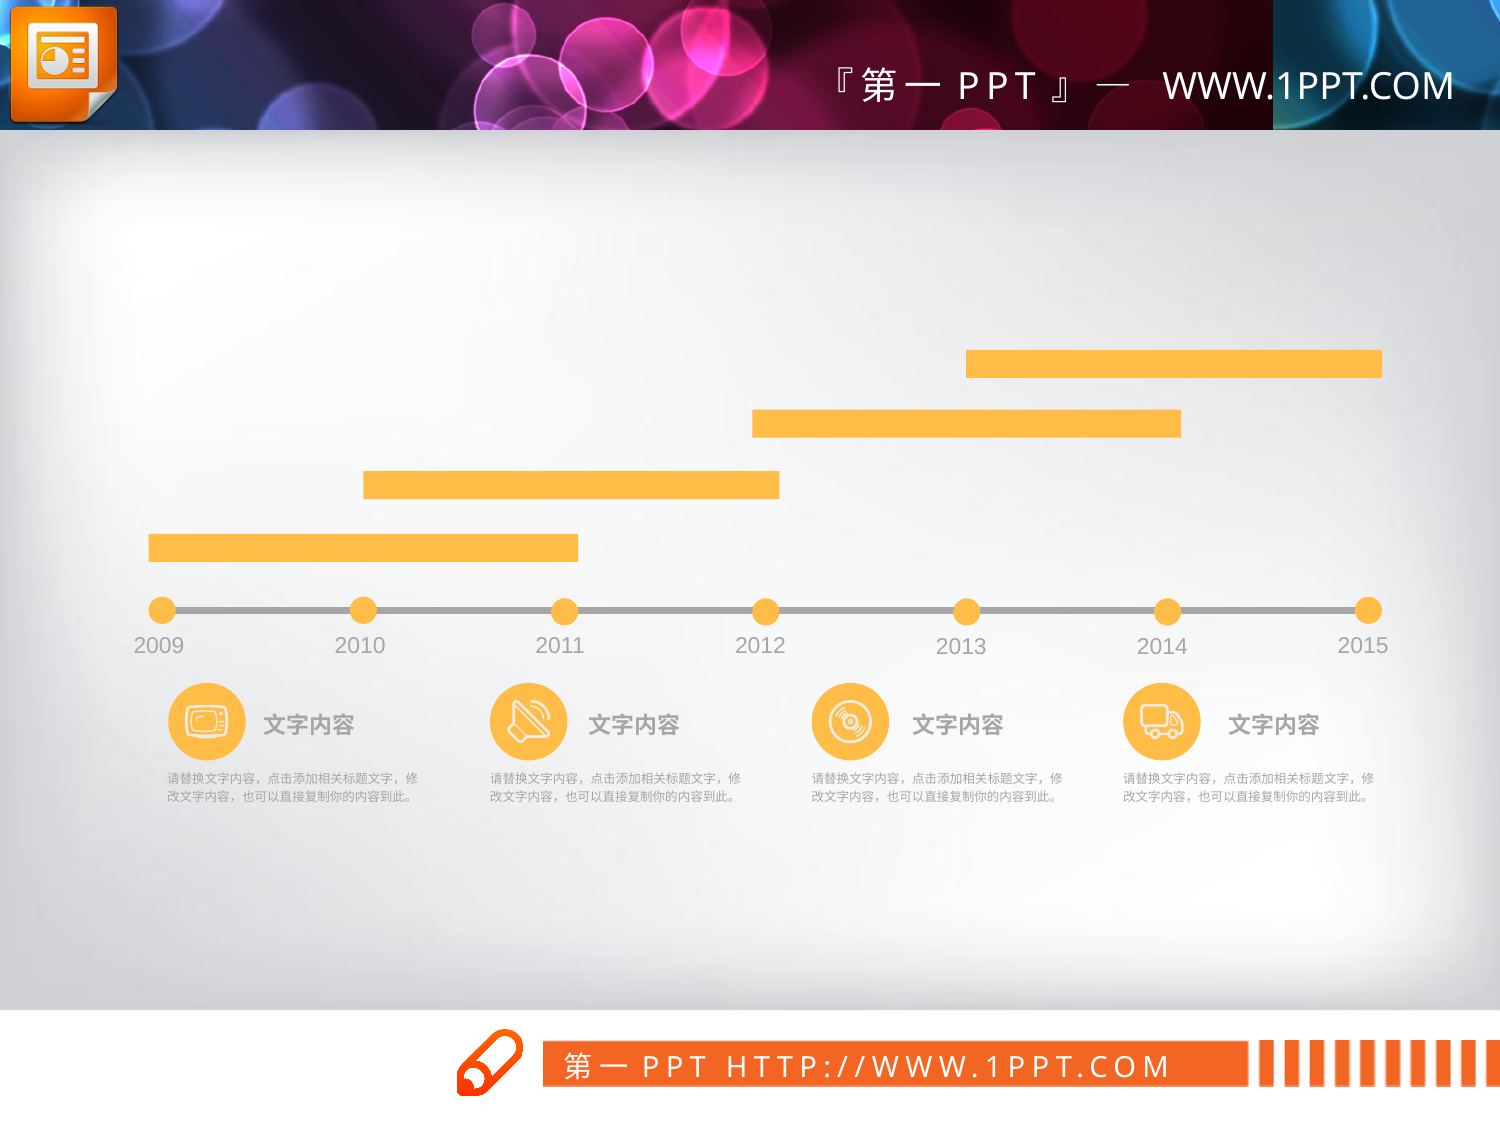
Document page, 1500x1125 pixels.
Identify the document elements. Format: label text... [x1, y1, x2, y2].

text_box 请替换文字内容，点击添加相关标题文字，修改文字内容，也可以直接复制你的内容到此。 [811, 767, 1063, 804]
text_box [811, 682, 890, 761]
text_box [1355, 596, 1383, 624]
text_box [168, 682, 246, 761]
text_box 请替换文字内容，点击添加相关标题文字，修改文字内容，也可以直接复制你的内容到此。 [1123, 767, 1374, 804]
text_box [828, 699, 873, 744]
text_box [552, 618, 577, 624]
text_box 2015 [1337, 625, 1389, 659]
text_box 2009 [133, 625, 185, 659]
text_box [352, 618, 375, 624]
text_box [489, 682, 568, 761]
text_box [506, 699, 551, 744]
picture [0, 0, 1500, 1012]
text_box [363, 471, 780, 500]
text_box [752, 409, 1182, 438]
text_box [1154, 598, 1181, 609]
text_box 文字内容 [1228, 705, 1321, 739]
text_box [752, 598, 780, 609]
text_box 2012 [734, 625, 787, 659]
text_box [1155, 618, 1180, 625]
text_box [349, 596, 377, 609]
text_box 文字内容 [588, 705, 681, 739]
text_box 请替换文字内容，点击添加相关标题文字，修改文字内容，也可以直接复制你的内容到此。 [489, 767, 741, 804]
text_box [148, 596, 176, 624]
text_box [954, 618, 979, 625]
text_box 2014 [1136, 625, 1188, 659]
text_box 请替换文字内容，点击添加相关标题文字，修改文字内容，也可以直接复制你的内容到此。 [167, 767, 418, 804]
text_box 2010 [334, 625, 386, 659]
text_box [753, 618, 778, 625]
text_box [184, 704, 229, 739]
text_box 2011 [535, 624, 586, 658]
text_box 文字内容 [912, 705, 1005, 739]
text_box [966, 349, 1383, 378]
text_box 2013 [935, 625, 987, 659]
text_box 文字内容 [263, 705, 356, 739]
picture [543, 1040, 1500, 1087]
text_box [148, 533, 579, 562]
text_box [953, 598, 980, 609]
text_box [551, 598, 578, 609]
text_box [1139, 703, 1184, 740]
text_box [1123, 682, 1201, 761]
